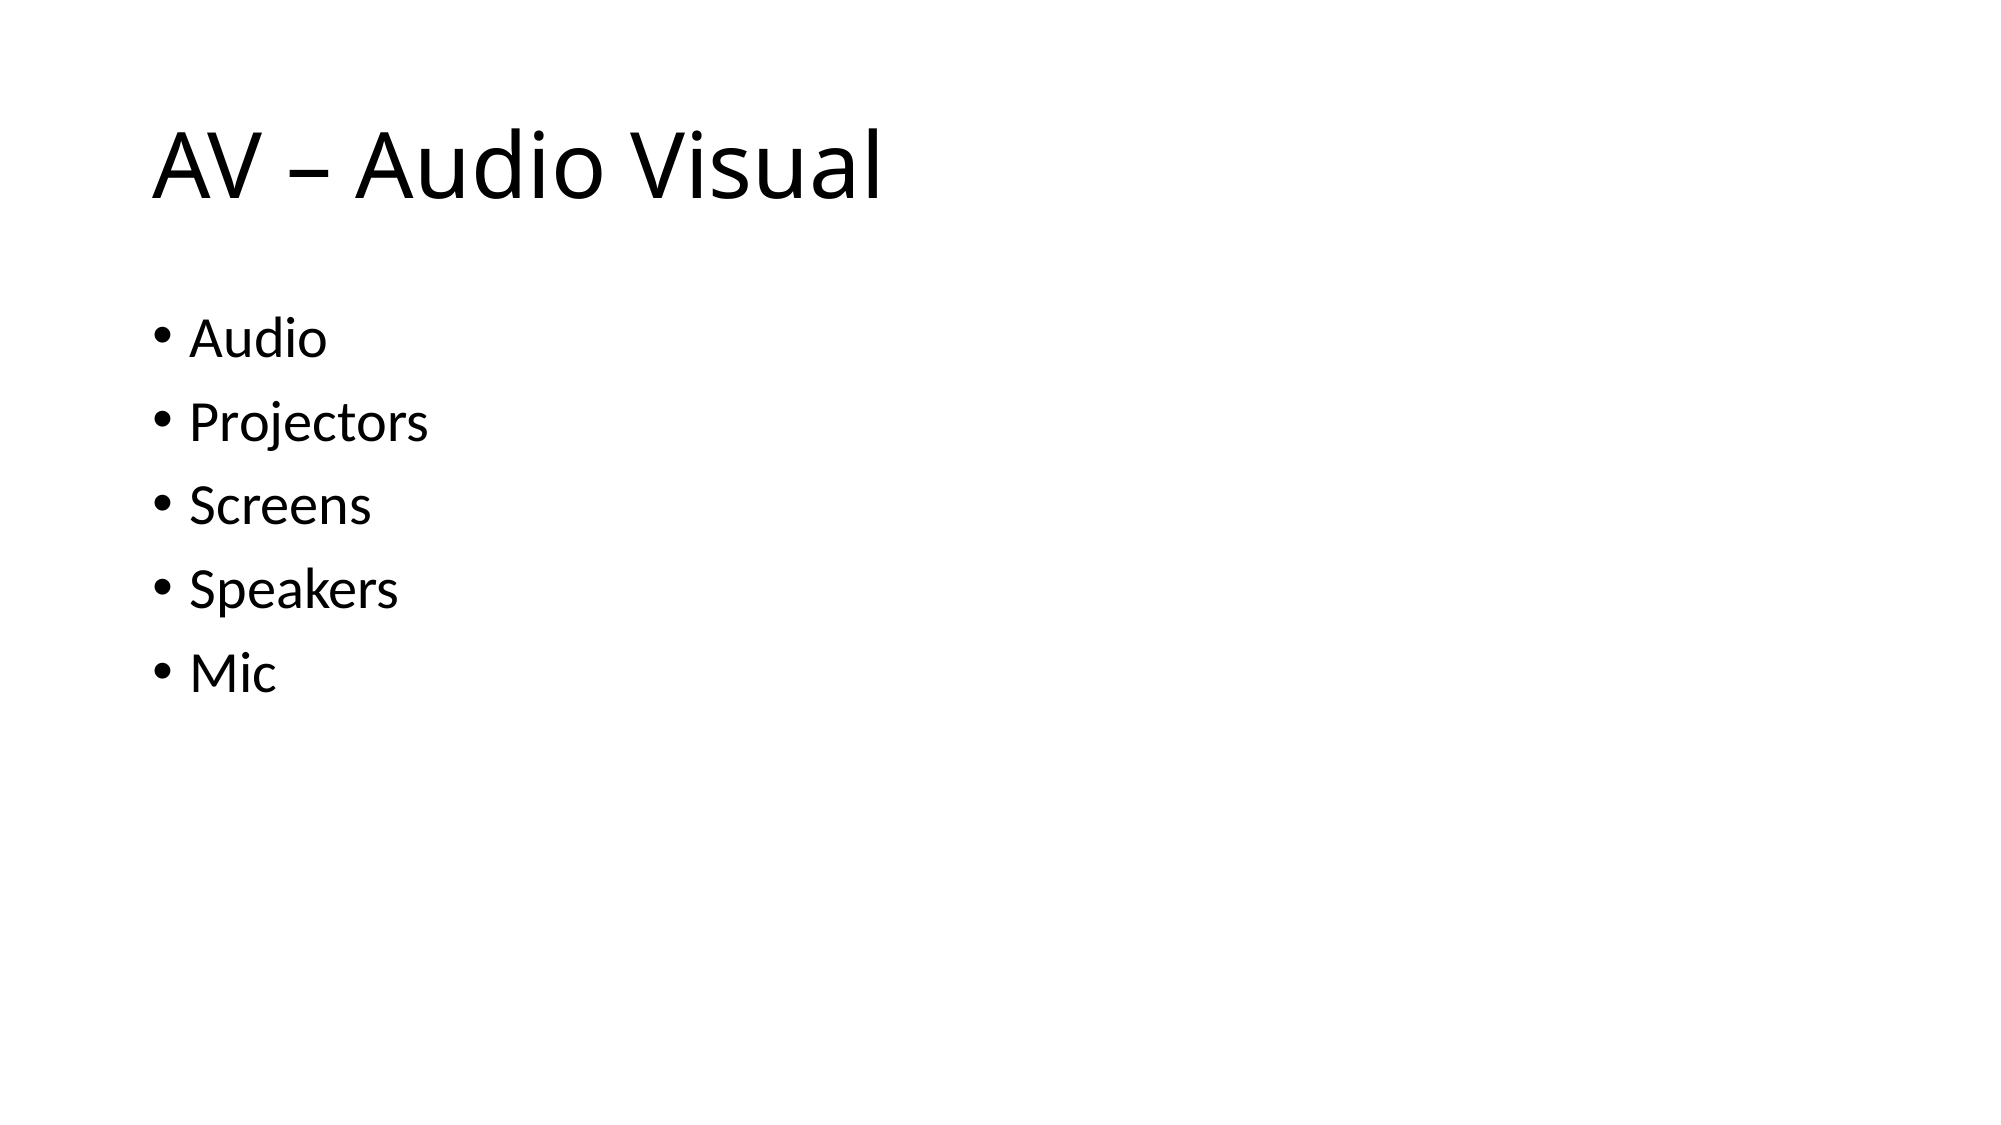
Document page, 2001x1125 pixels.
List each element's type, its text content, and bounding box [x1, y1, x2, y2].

title AV – Audio Visual [137, 59, 1863, 278]
list Audio Projectors Screens Speakers Mic [137, 299, 1863, 1014]
